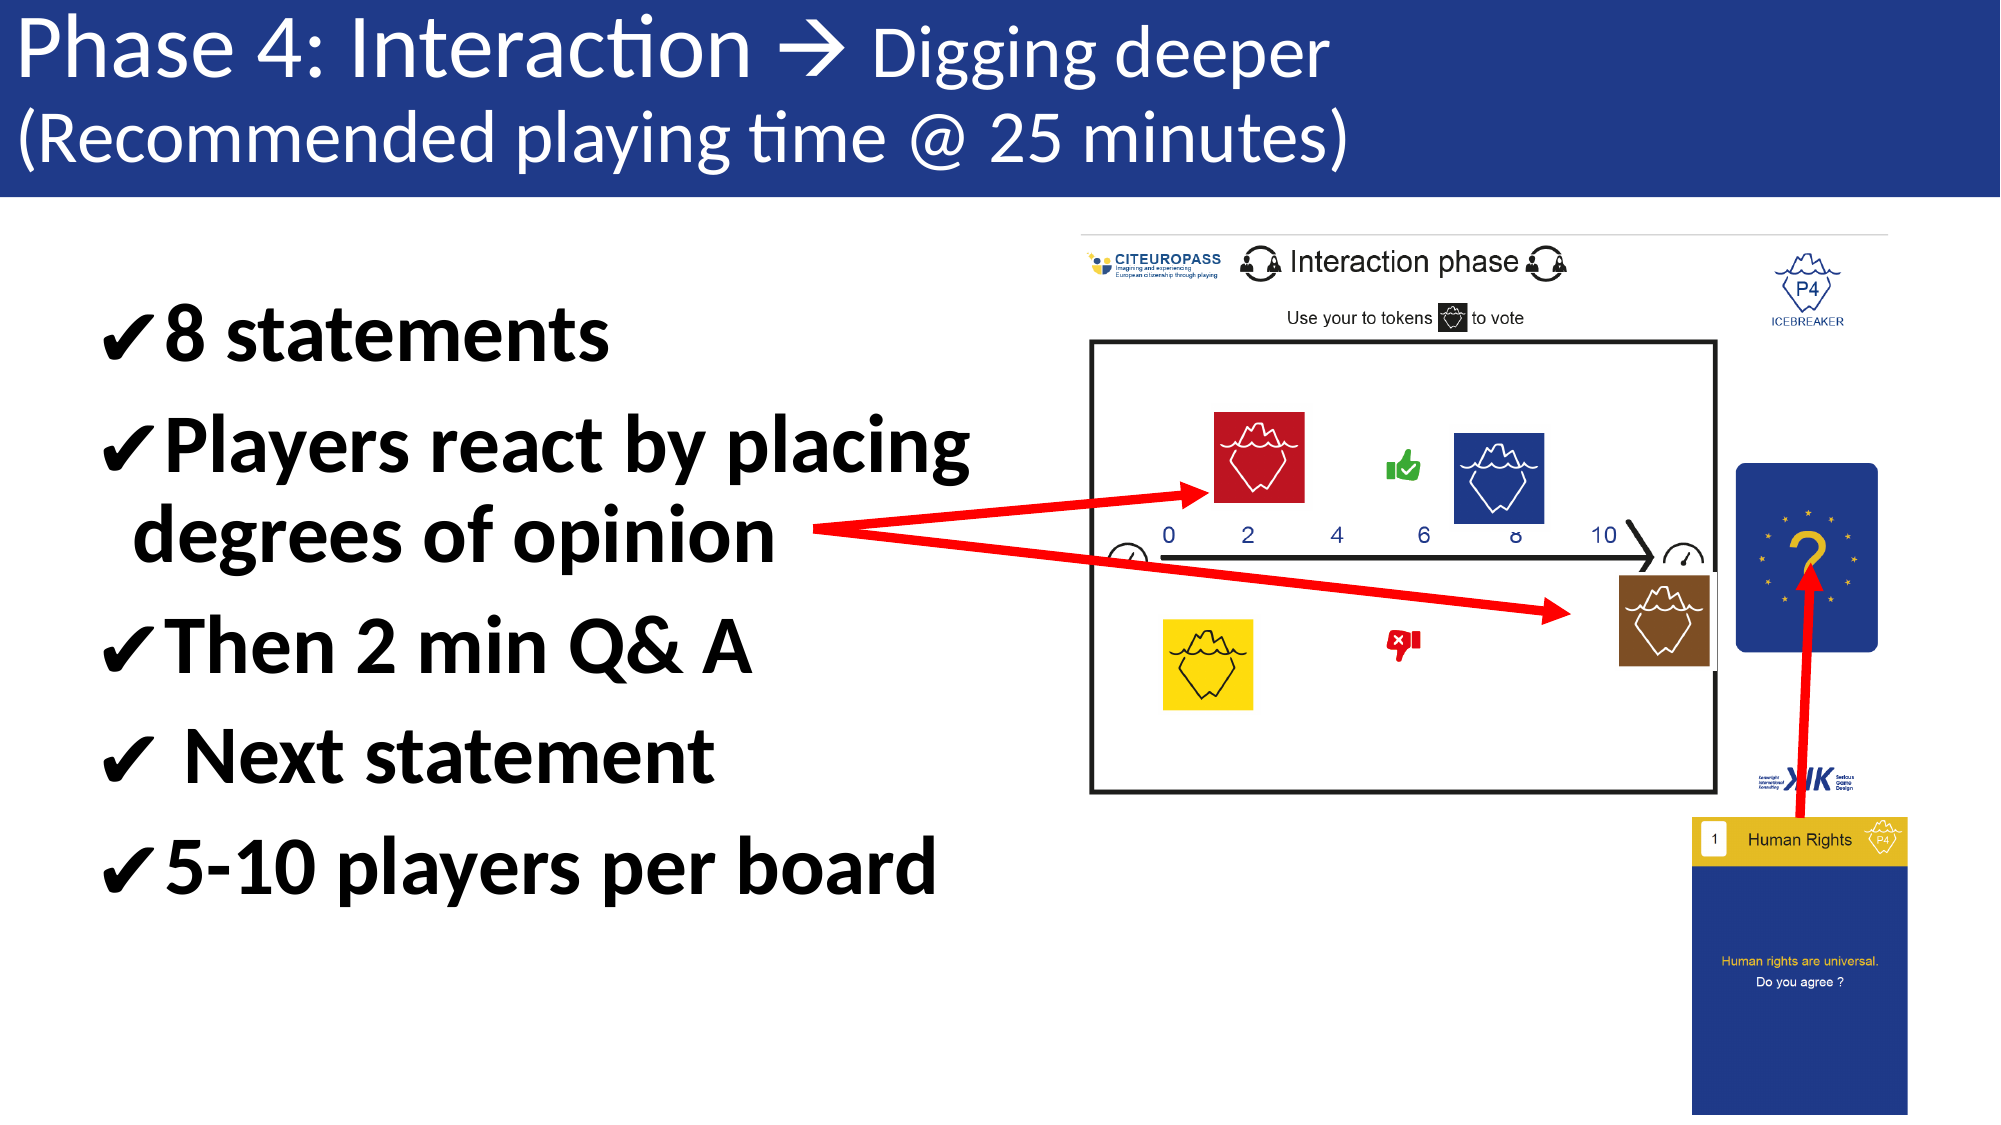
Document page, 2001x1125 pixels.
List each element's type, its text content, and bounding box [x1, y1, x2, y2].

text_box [1799, 562, 1812, 819]
title Phase 4: Interaction 🡪 Digging deeper (Recommended playing time @ 25 minutes) [0, 0, 2000, 198]
list 8 statements Players react by placing degrees of opinion Then 2 min Q& A Next statement 5-10 players per board [79, 282, 1110, 997]
picture [1691, 817, 1908, 1115]
picture [1080, 233, 1889, 798]
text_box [813, 528, 1572, 615]
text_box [813, 492, 1210, 528]
